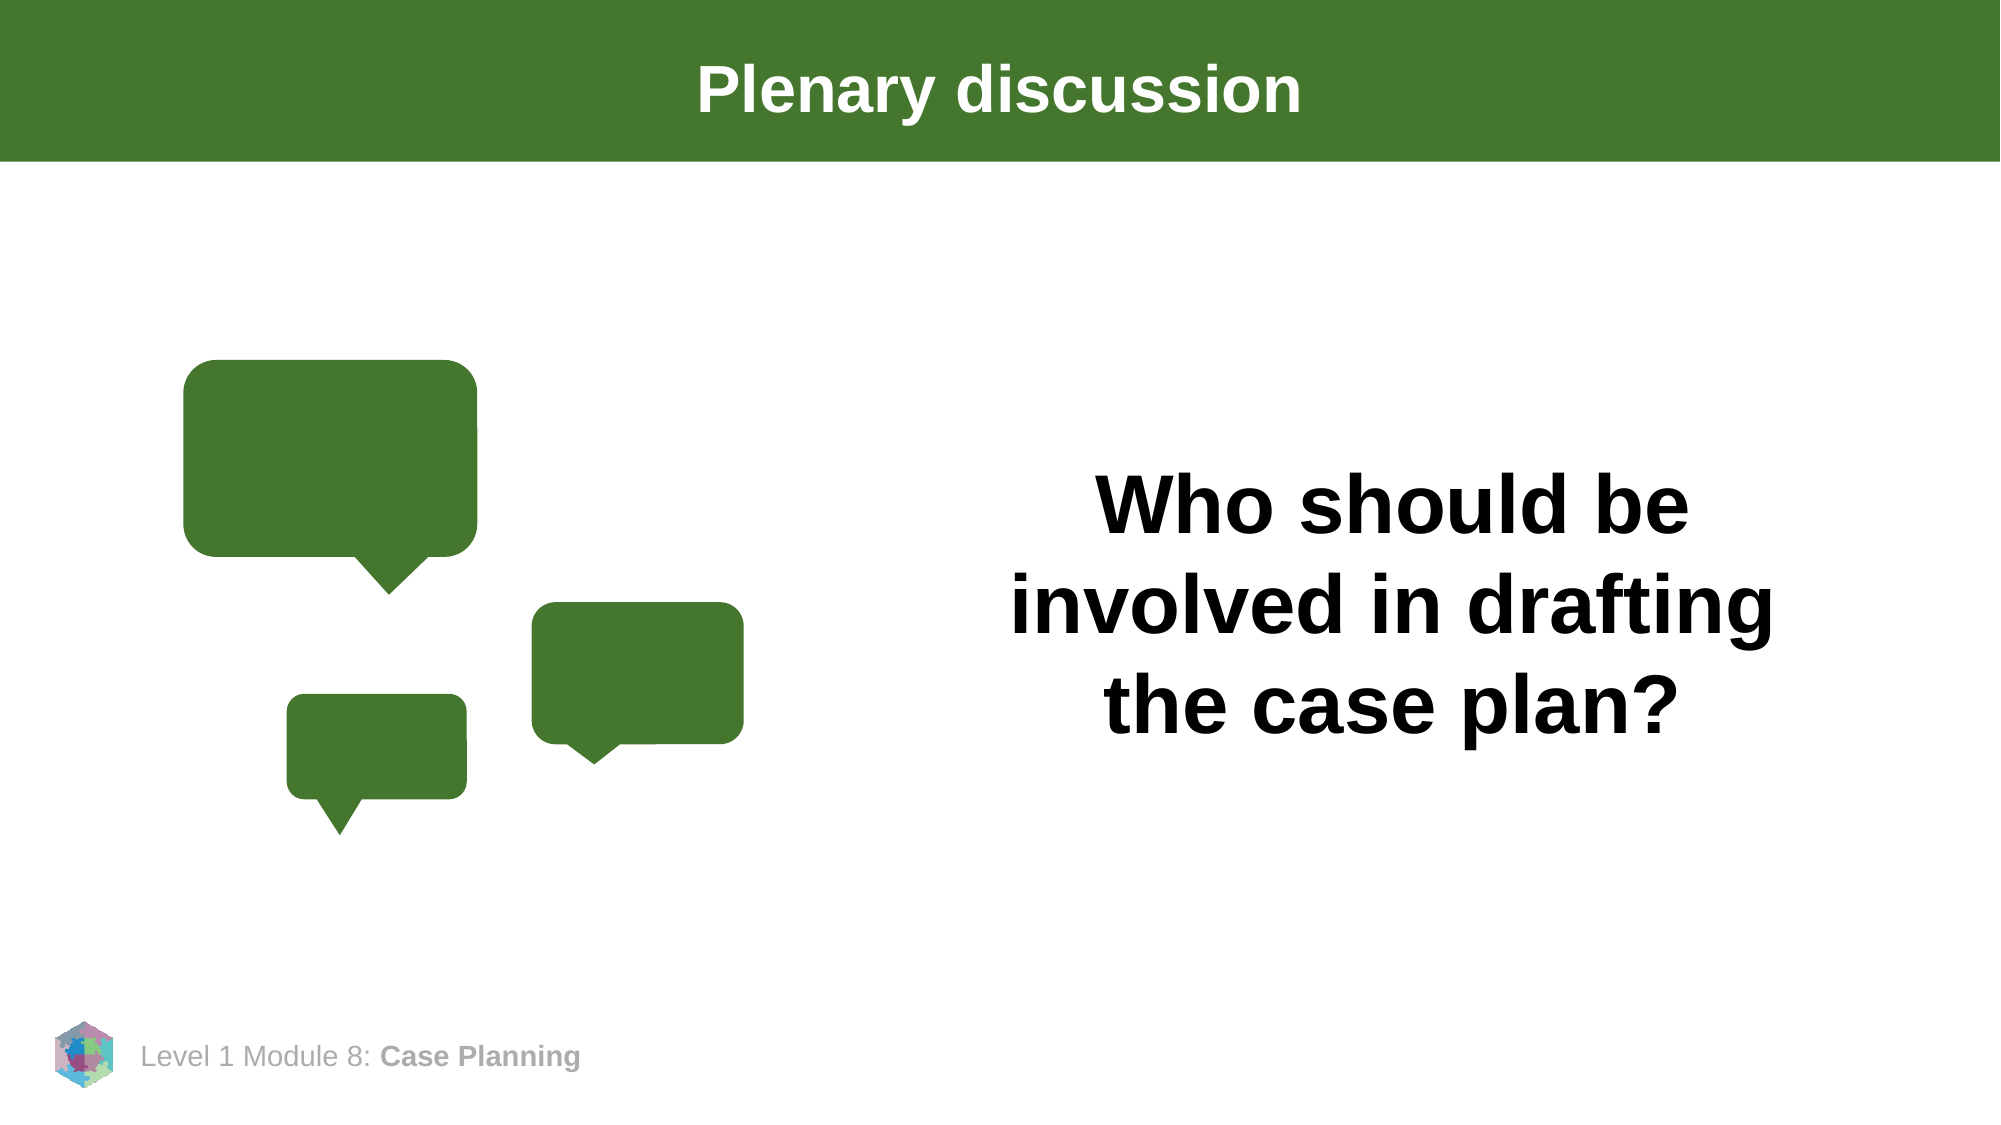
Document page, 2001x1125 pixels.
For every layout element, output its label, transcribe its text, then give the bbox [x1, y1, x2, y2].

picture [55, 1021, 113, 1088]
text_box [183, 359, 744, 800]
text_box Who should be involved in drafting the case plan? [949, 443, 1837, 758]
title Plenary discussion [137, 19, 1863, 163]
